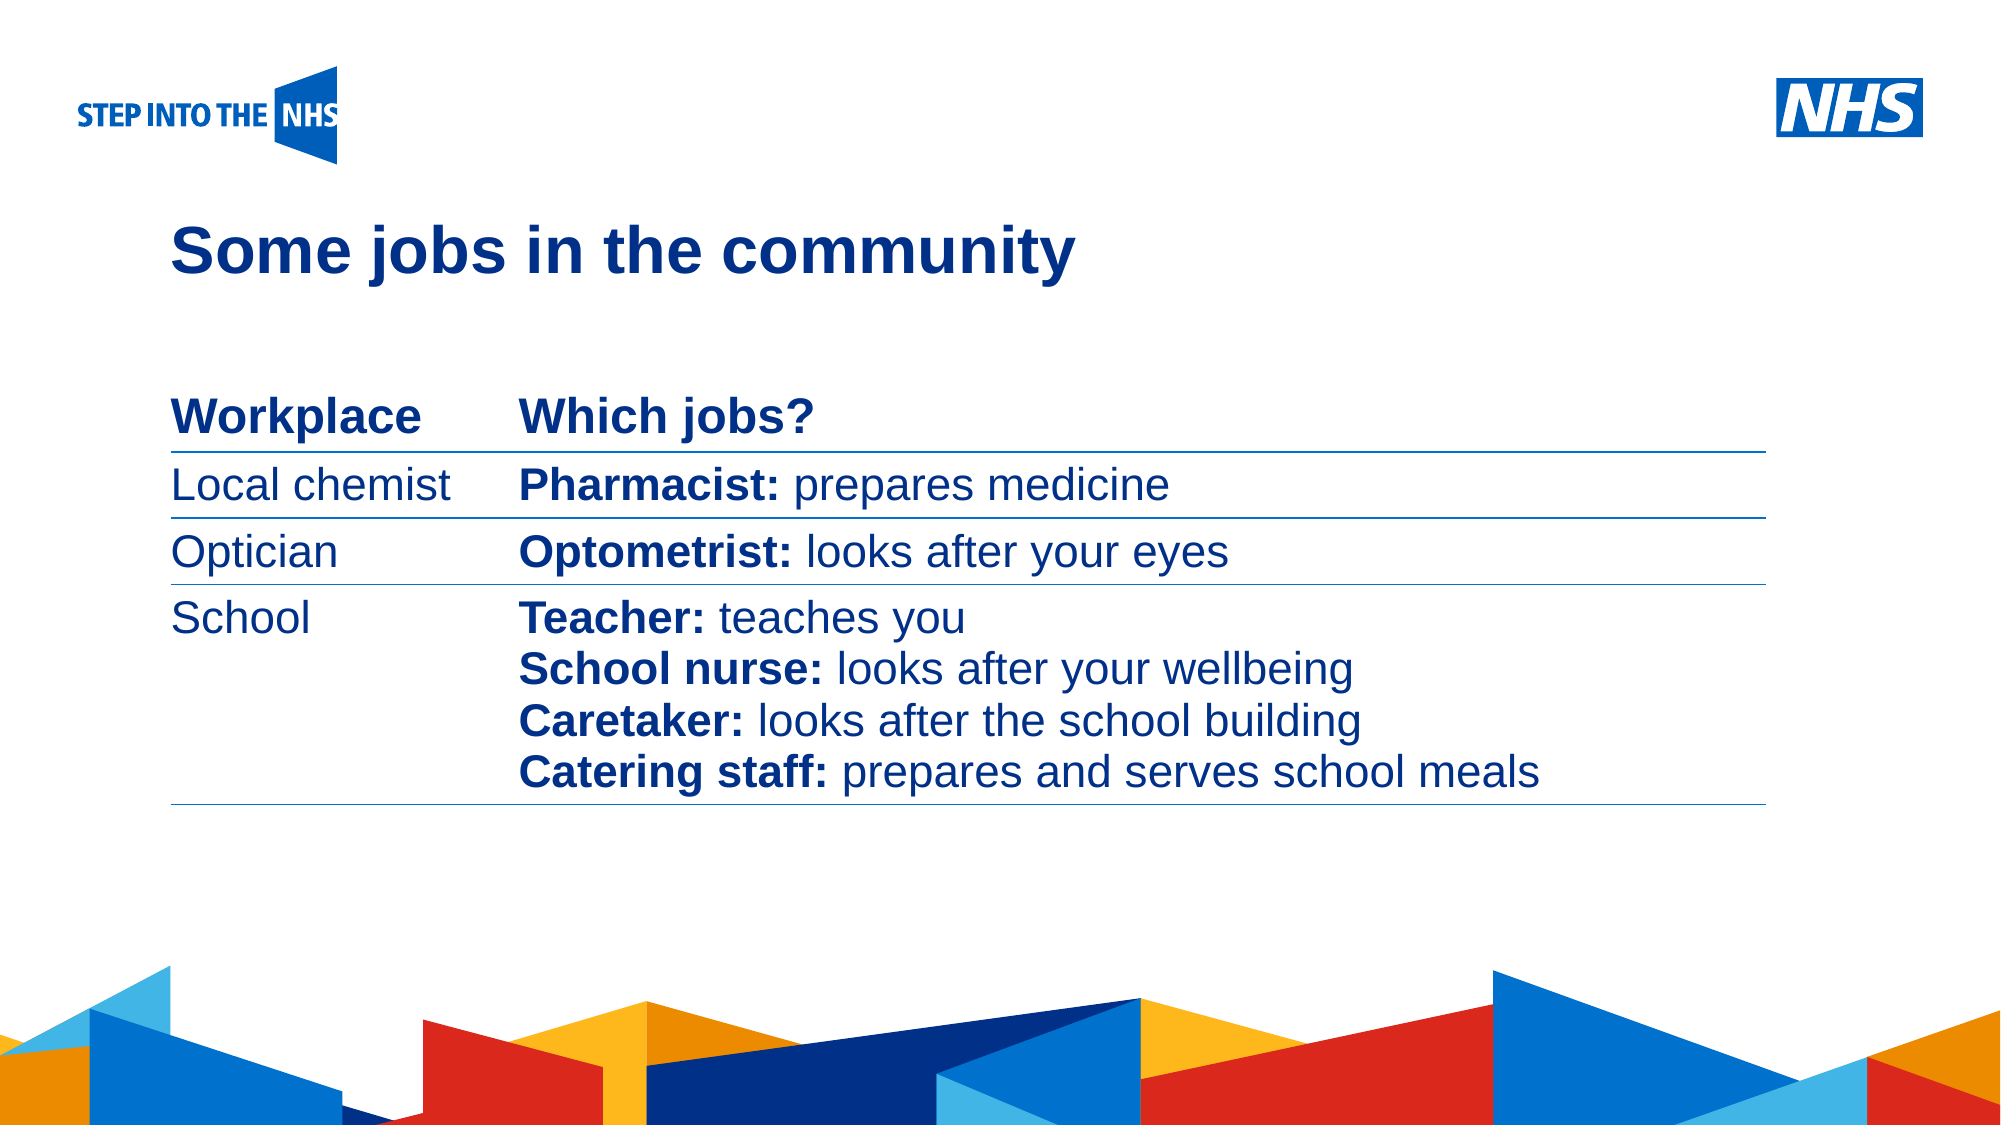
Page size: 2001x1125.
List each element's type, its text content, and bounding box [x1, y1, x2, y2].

title Some jobs in the community [170, 216, 1767, 307]
table_cell School [171, 585, 519, 804]
table_cell Optician [171, 519, 519, 584]
table_cell Teacher: teaches you School nurse: looks after your wellbeing Caretaker: looks after the school building Catering staff: prepares and serves school meals [519, 585, 1766, 804]
table_cell Optometrist: looks after your eyes [519, 519, 1766, 584]
table_cell Local chemist [171, 453, 519, 517]
table_cell Pharmacist: prepares medicine [519, 453, 1766, 517]
table_header Which jobs? [519, 389, 1766, 451]
table_header Workplace [171, 389, 519, 451]
